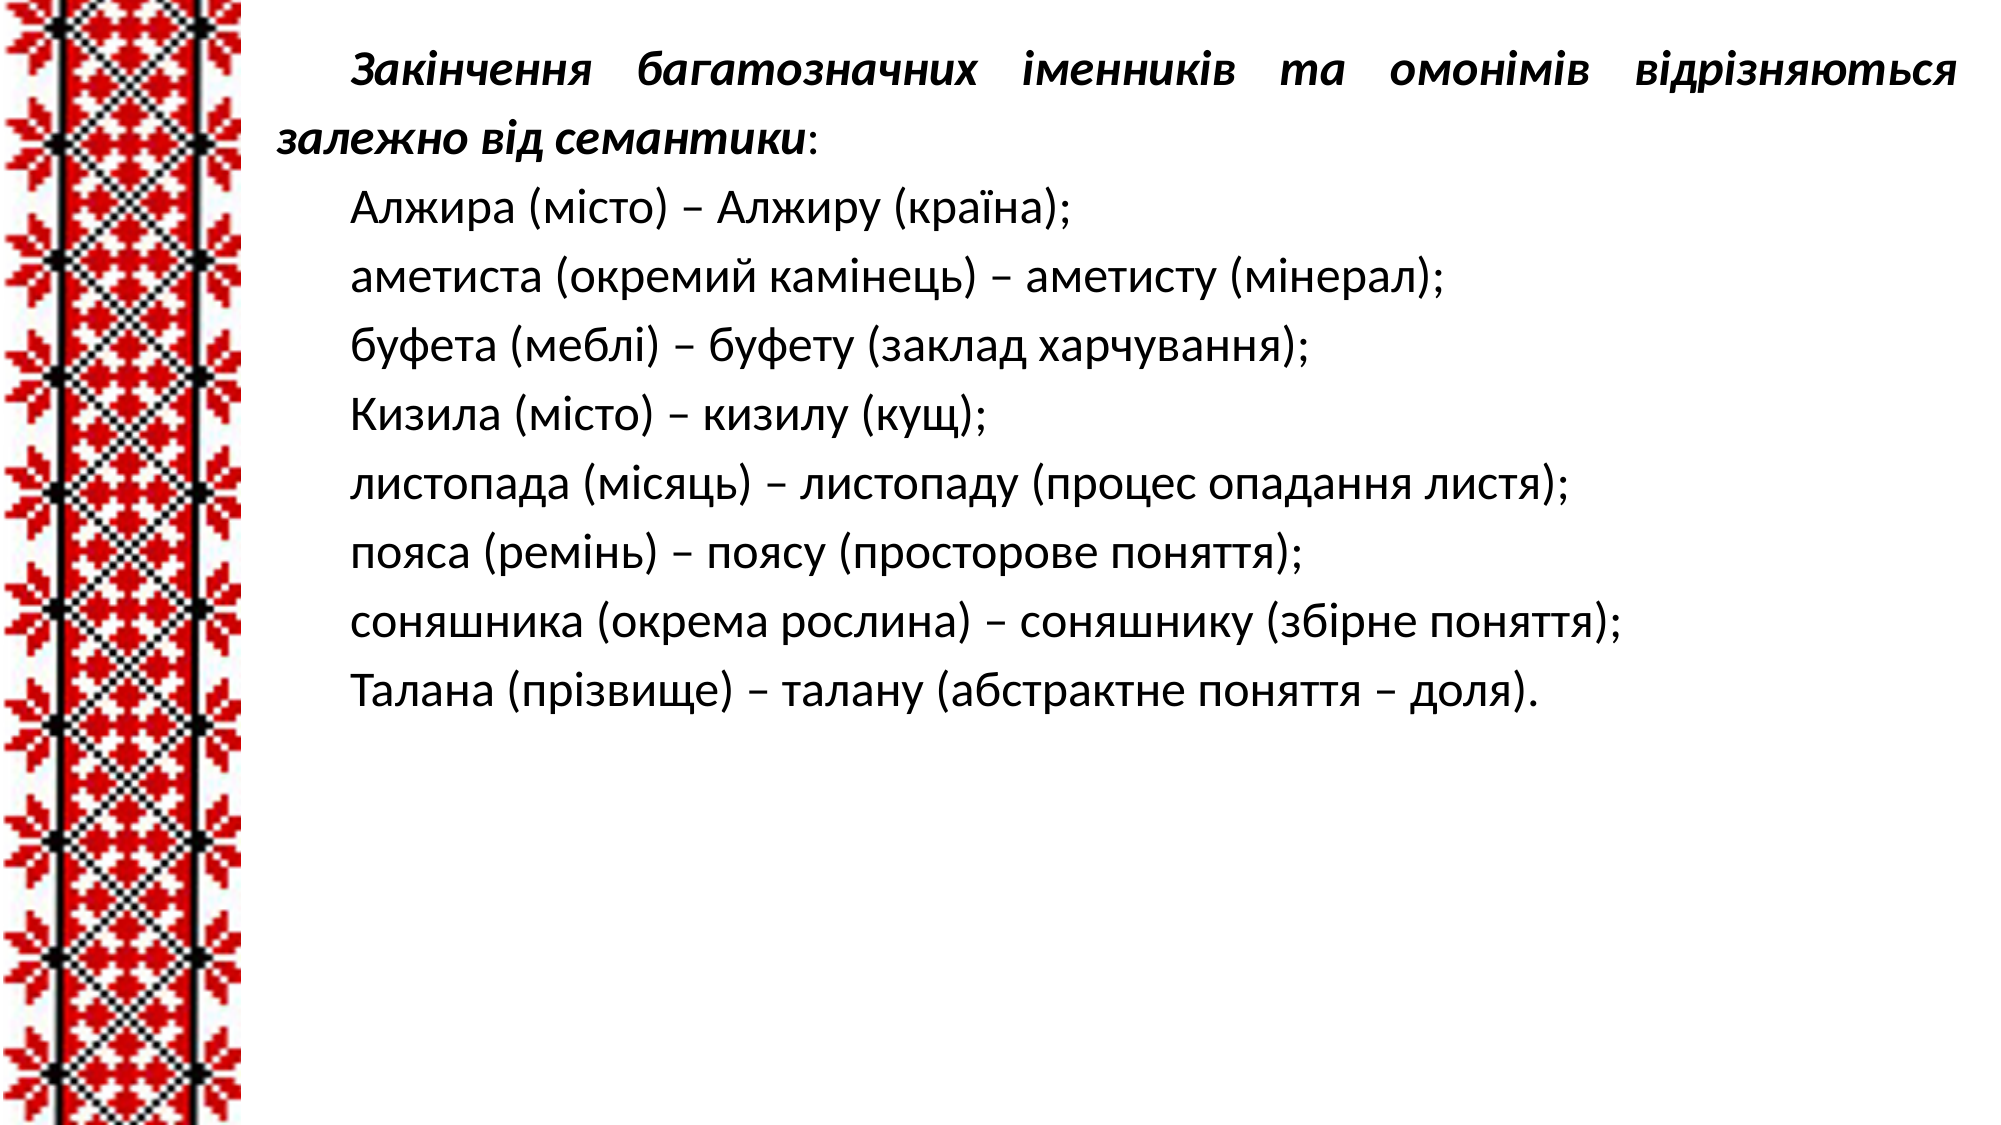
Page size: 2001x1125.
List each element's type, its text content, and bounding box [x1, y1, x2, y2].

text_box Закінчення багатозначних іменників та омонімів відрізняються залежно від семантики: Алжира (місто) – Алжиру (країна); аметиста (окремий камінець) – аметисту (мінерал); буфета (меблі) – буфету (заклад харчування); Кизила (місто) – кизилу (кущ); листопада (місяць) – листопаду (процес опадання листя); пояса (ремінь) – поясу (просторове поняття); соняшника (окрема рослина) – соняшнику (збірне поняття); Талана (прізвище) – талану (абстрактне поняття – доля). [261, 18, 1974, 724]
picture [3, 0, 241, 1125]
